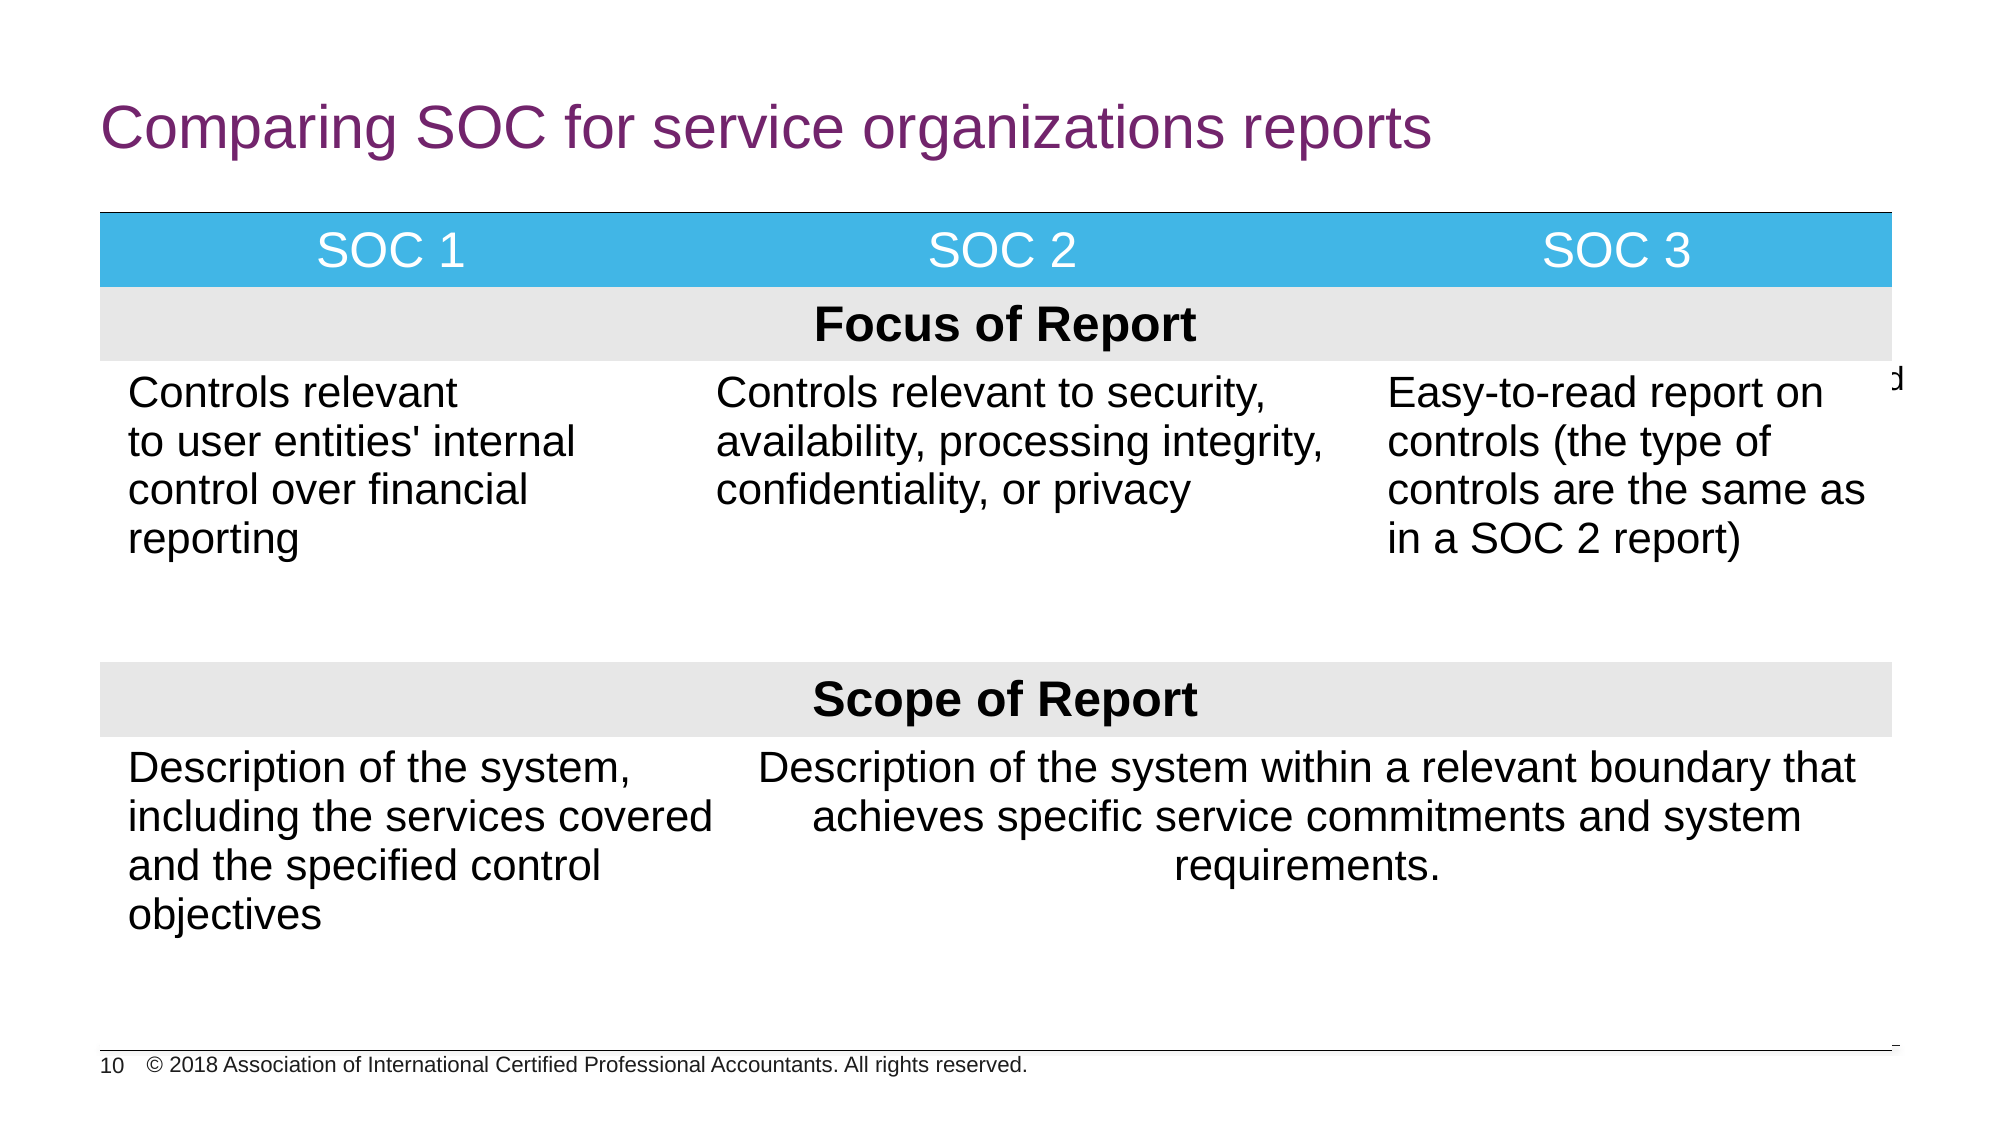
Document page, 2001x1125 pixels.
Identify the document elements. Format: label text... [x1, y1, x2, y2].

table_cell Description of the system, including the services covered and the specified control objectives [100, 737, 723, 1050]
table_header SOC 1 [100, 213, 663, 287]
table_cell Controls relevant to security, availability, processing integrity, confidentiality, or privacy [698, 361, 1221, 662]
table_header SOC 3 [1332, 213, 1892, 287]
footer © 2018 Association of International Certified Professional Accountants. All rights reserved. [147, 1050, 1900, 1111]
table_cell Scope of Report [100, 662, 1221, 737]
slide_number 10 [99, 1050, 147, 1111]
table_cell Focus of Report [100, 287, 1892, 361]
table_cell Controls relevant to user entities' internal control over financial reporting [100, 361, 698, 662]
picture [1226, 349, 1901, 971]
table_cell Description of the system within a relevant boundary that achieves specific service commitments and system requirements. [723, 737, 1892, 1050]
table_header SOC 2 [663, 213, 1332, 287]
title Comparing SOC for service organizations reports [100, 31, 1893, 161]
